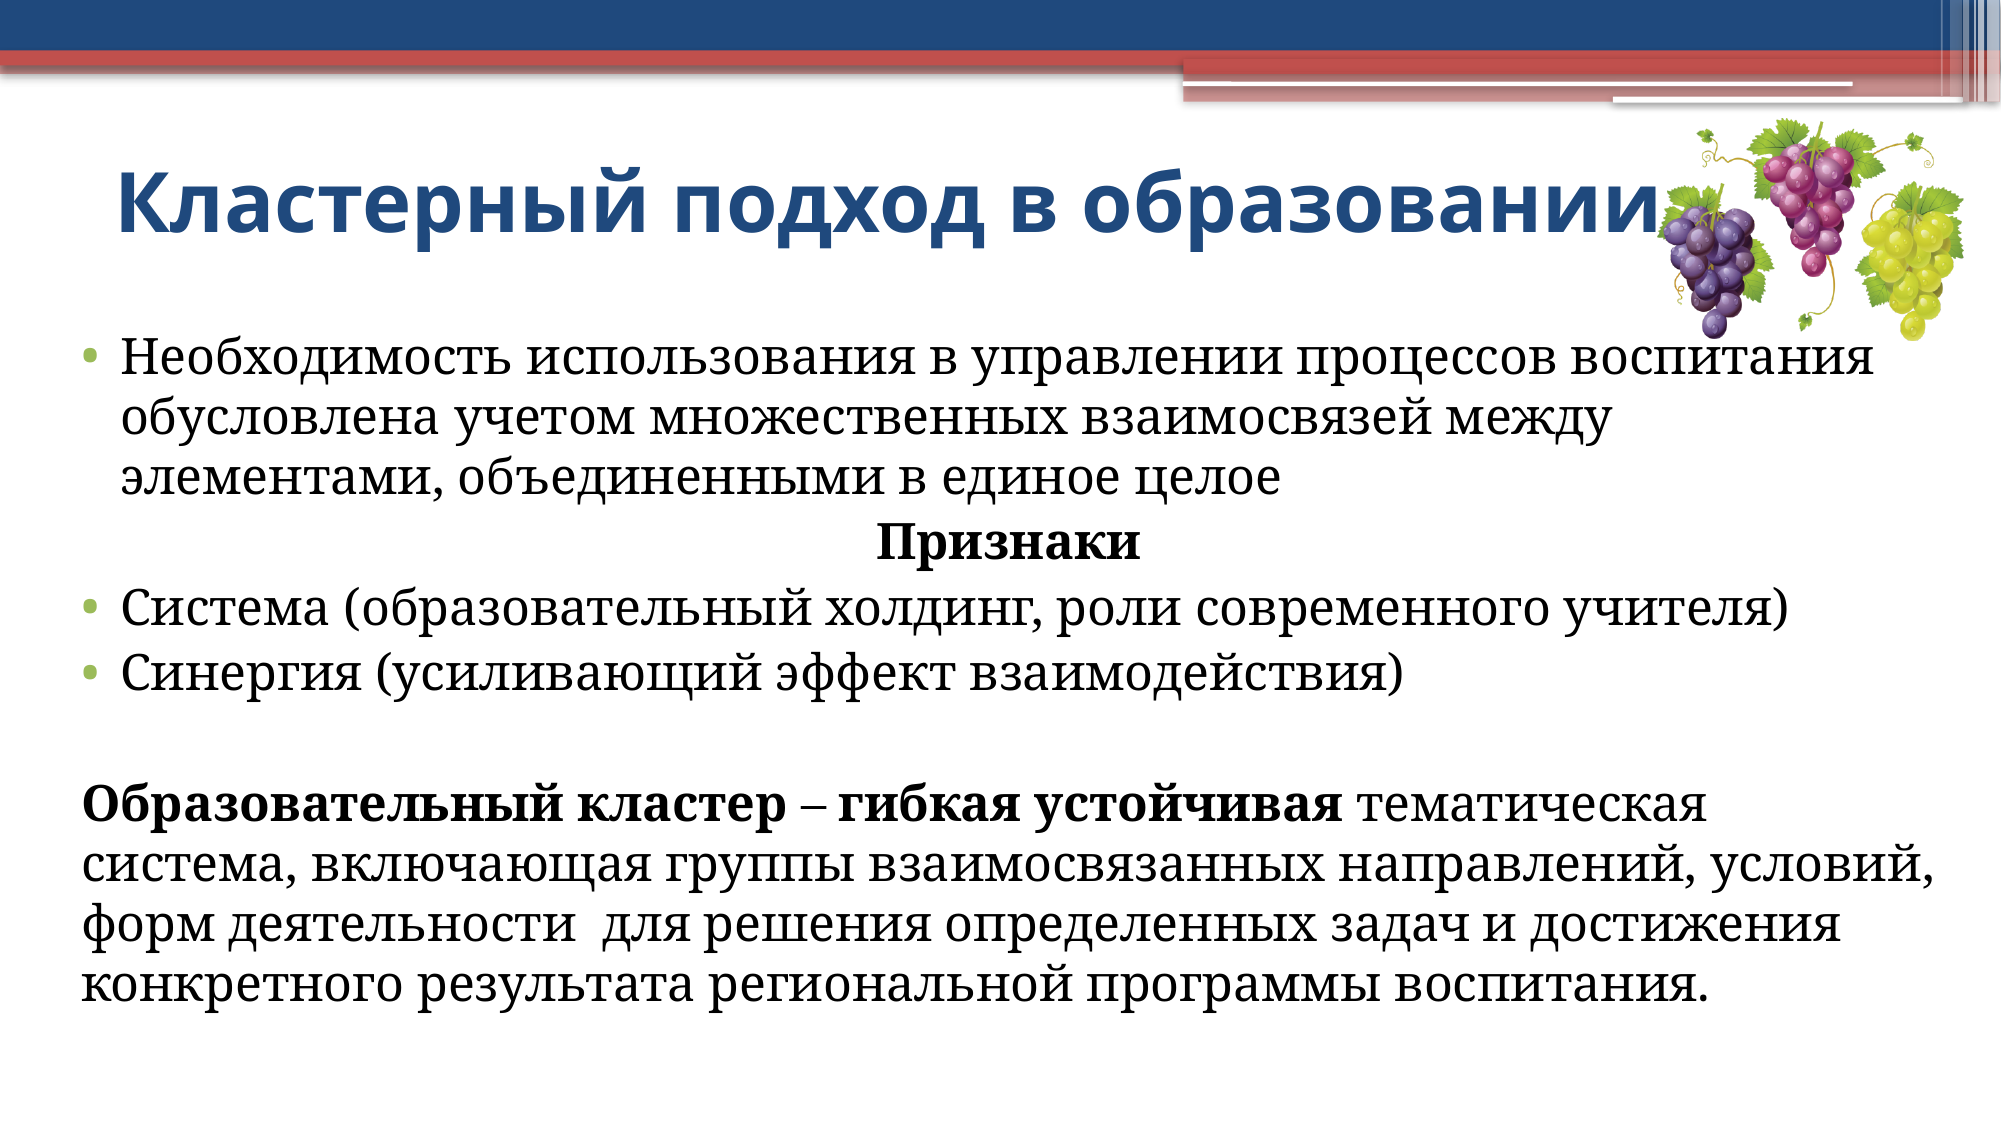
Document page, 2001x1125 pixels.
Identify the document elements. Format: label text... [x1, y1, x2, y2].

title Кластерный подход в образовании [99, 125, 1651, 272]
picture [1657, 118, 1964, 342]
list Необходимость использования в управлении процессов воспитания обусловлена учетом множественных взаимосвязей между элементами, объединенными в единое целое Признаки Система (образовательный холдинг, роли современного учителя) Синергия (усиливающий эффект взаимодействия) Образовательный кластер – гибкая устойчивая тематическая система, включающая группы взаимосвязанных направлений, условий, форм деятельности для решения определенных задач и достижения конкретного результата региональной программы воспитания. [49, 317, 1951, 1086]
